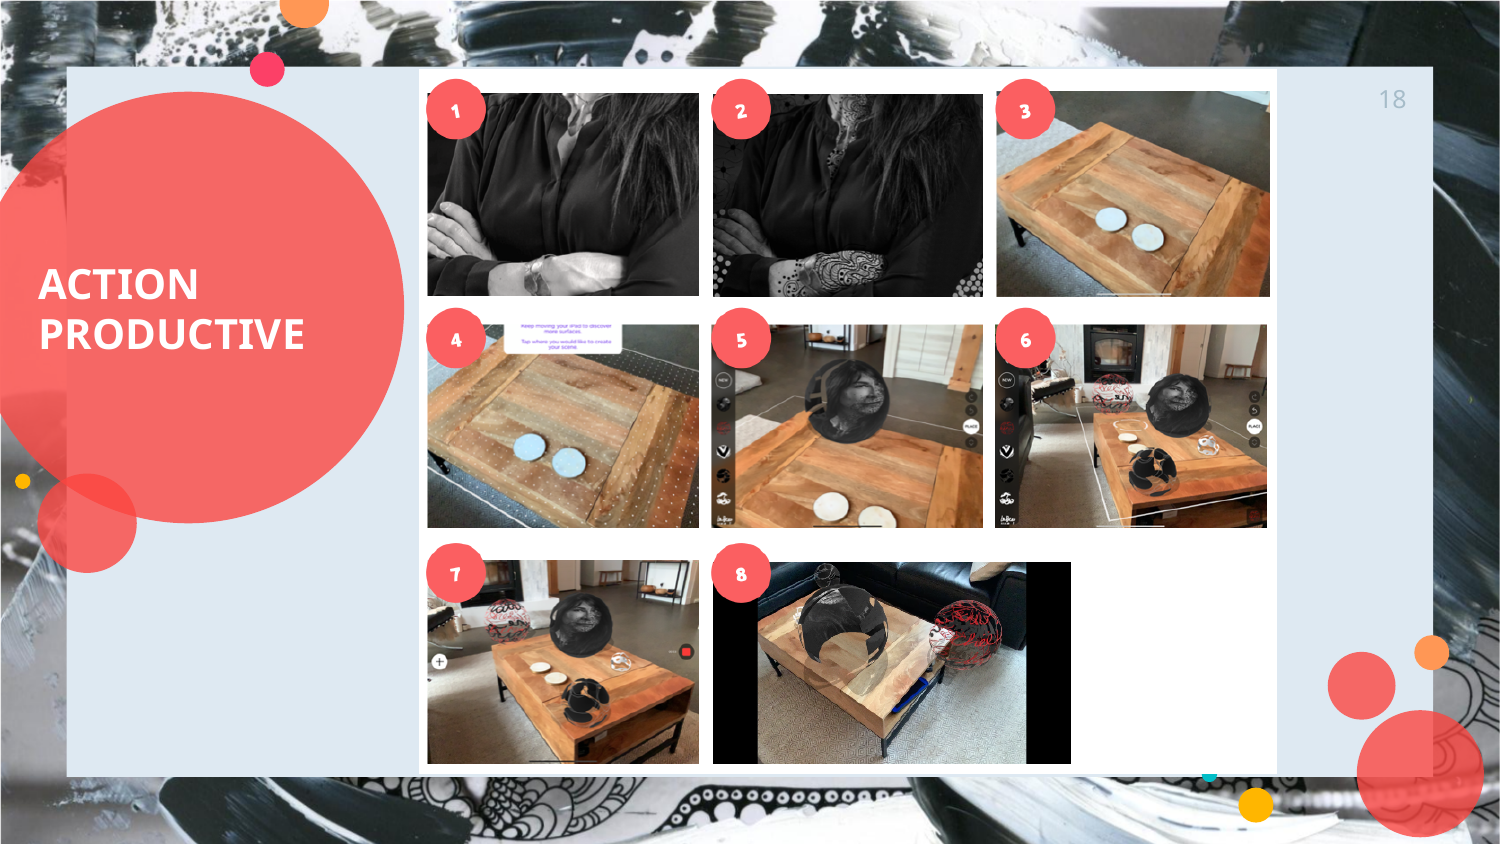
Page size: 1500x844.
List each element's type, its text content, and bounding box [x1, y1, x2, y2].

picture [2, 2, 1500, 844]
slide_number ‹#› [1331, 68, 1422, 134]
title ACTION PRODUCTIVE [23, 91, 375, 524]
picture [419, 69, 1277, 775]
